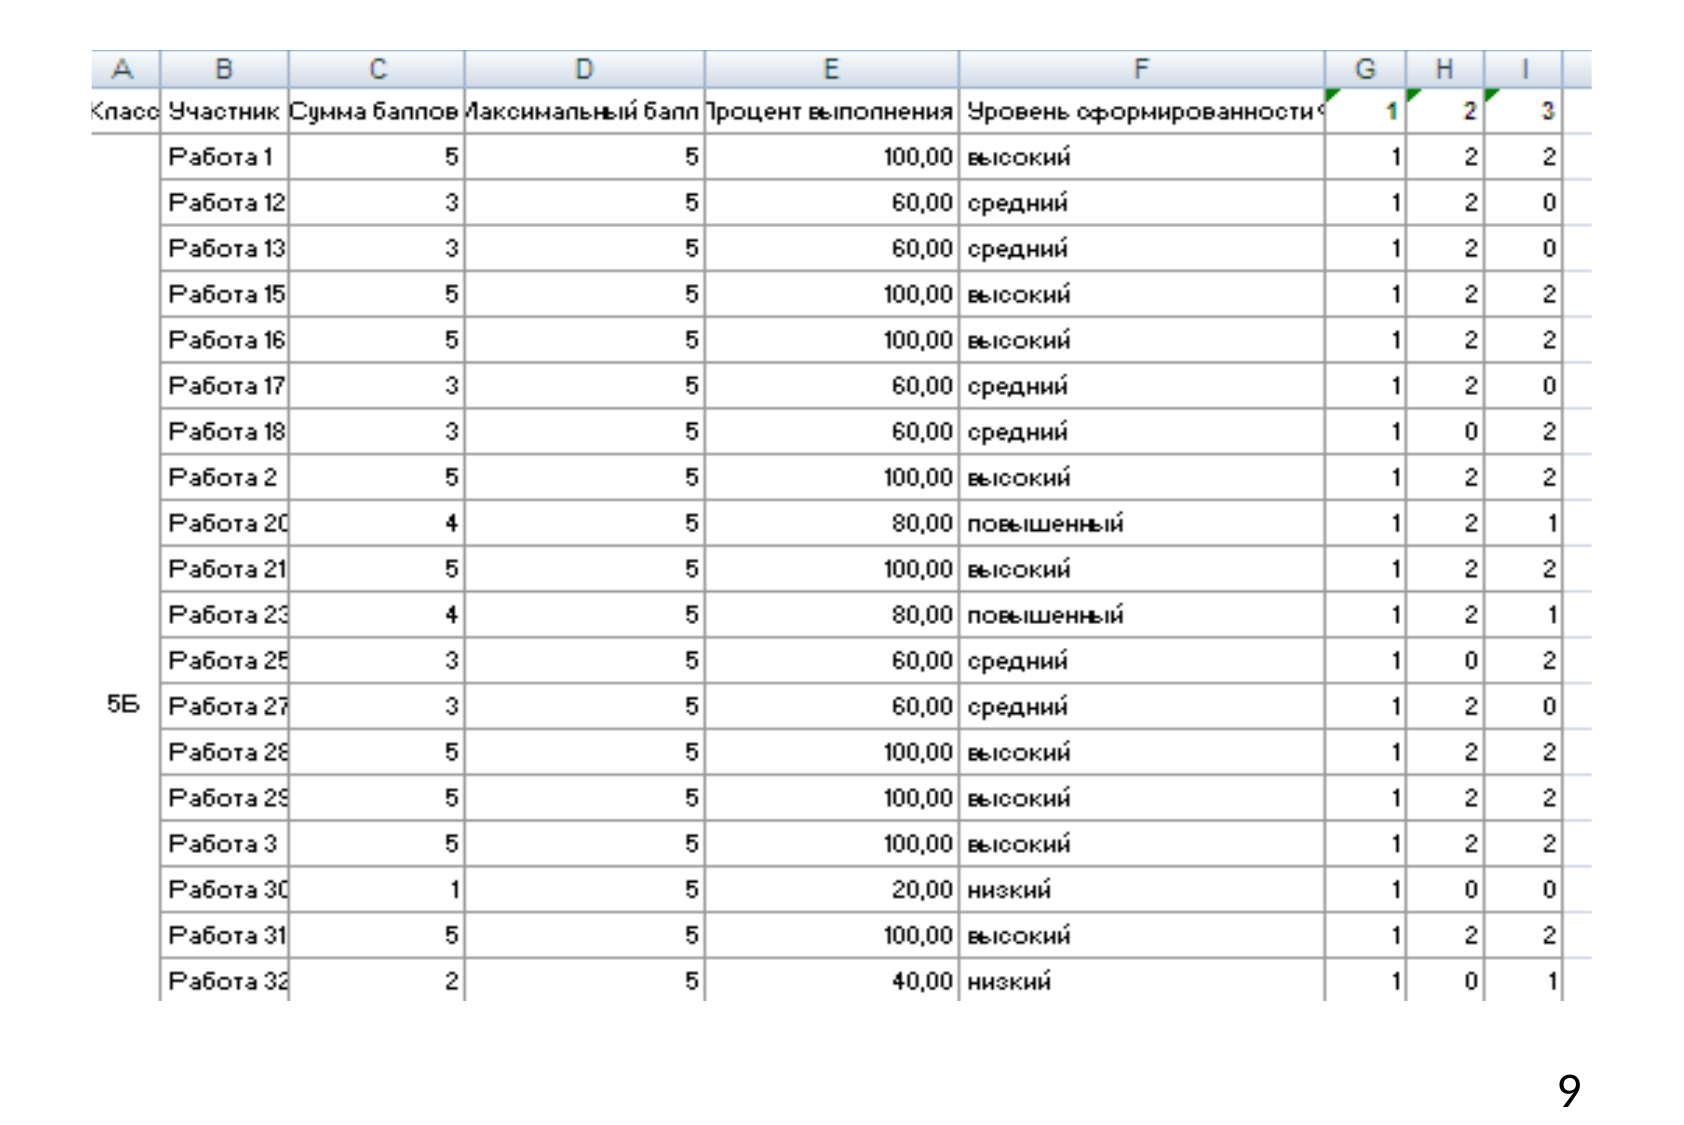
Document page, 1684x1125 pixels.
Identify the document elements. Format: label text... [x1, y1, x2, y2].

picture [91, 49, 1592, 1001]
text_box 9 [1541, 1049, 1642, 1125]
